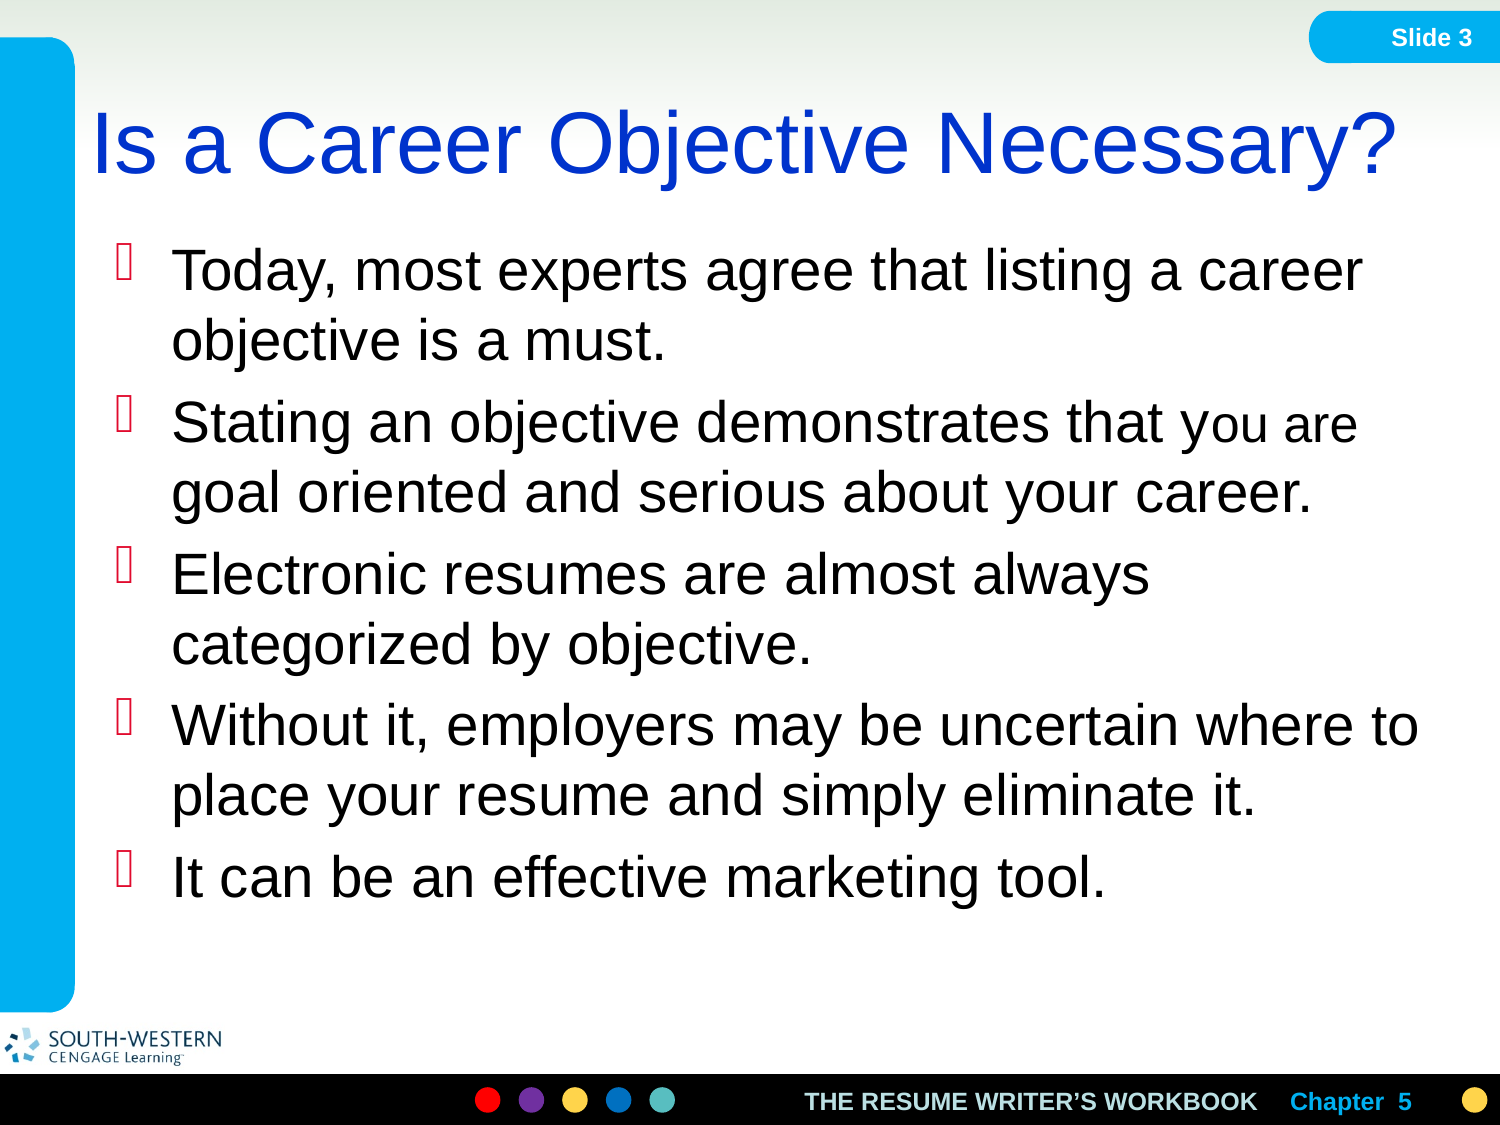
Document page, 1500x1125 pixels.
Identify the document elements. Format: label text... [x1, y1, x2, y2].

footer Chapter 5 [1274, 1075, 1476, 1125]
list Today, most experts agree that listing a career objective is a must. Stating an objective demonstrates that you are goal oriented and serious about your career. Electronic resumes are almost always categorized by objective. Without it, employers may be uncertain where to place your resume and simply eliminate it. It can be an effective marketing tool. [99, 224, 1451, 968]
title Is a Career Objective Necessary? [74, 44, 1426, 233]
picture [0, 1022, 225, 1073]
slide_number Slide 3 [1312, 13, 1488, 93]
